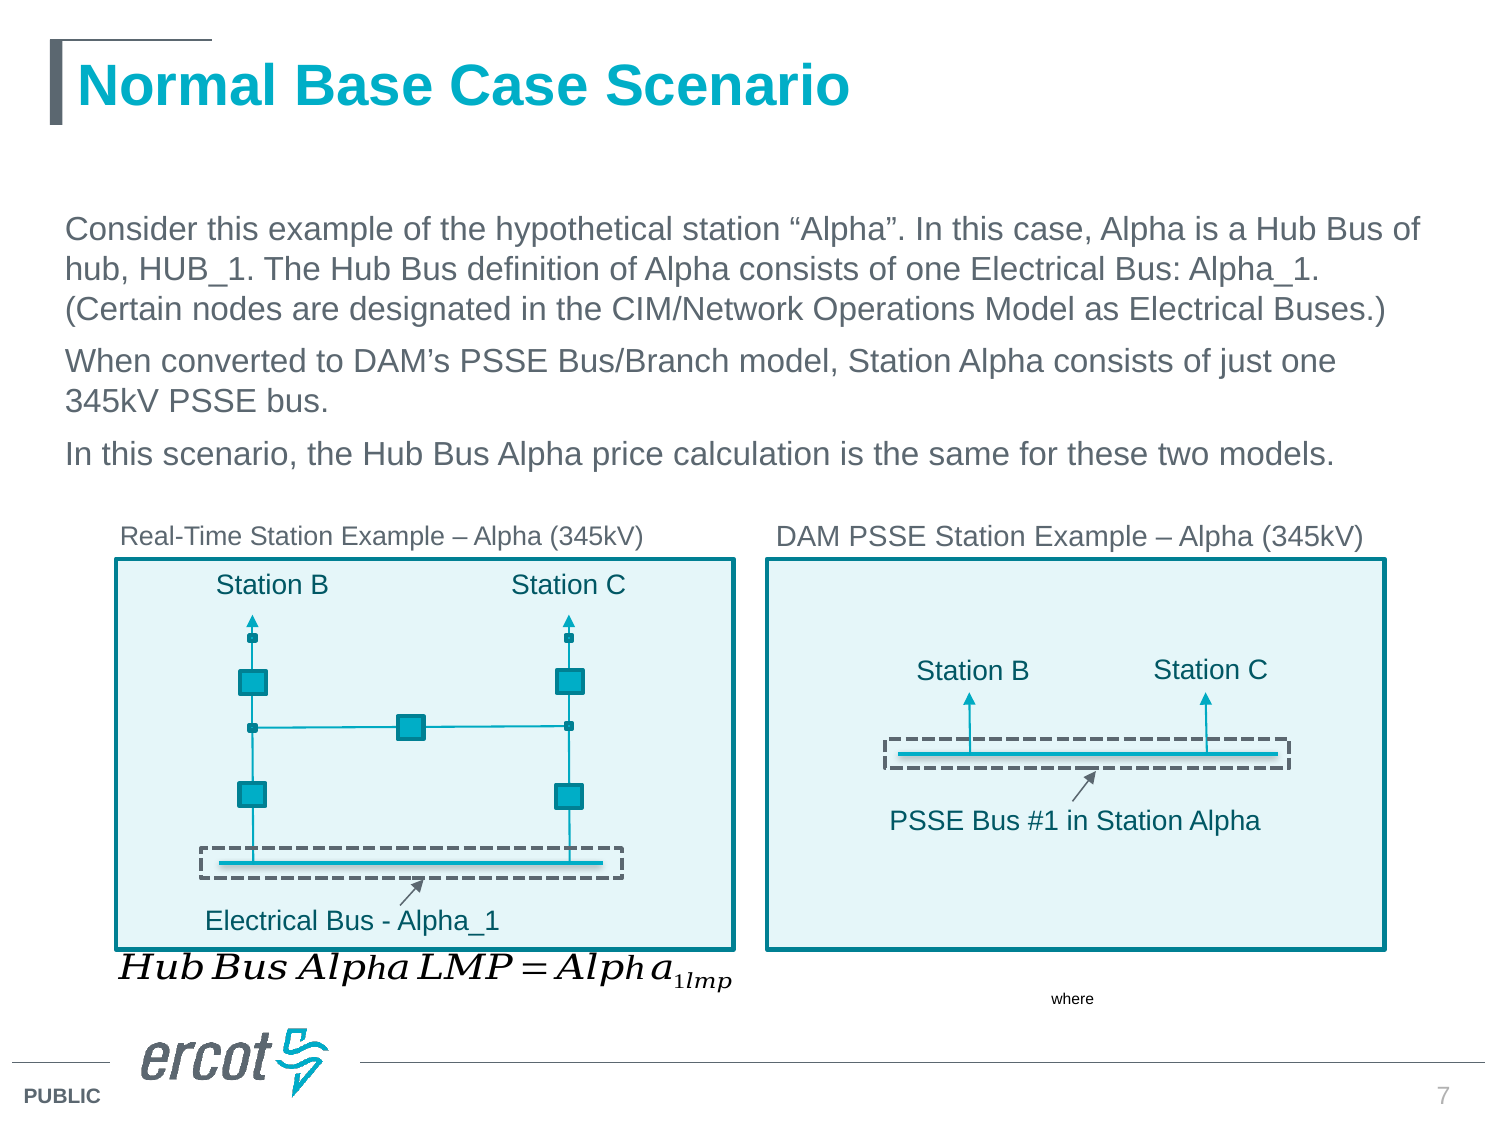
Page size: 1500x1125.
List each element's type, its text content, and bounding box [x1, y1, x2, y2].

picture [137, 1024, 332, 1100]
slide_number 7 [1400, 1076, 1488, 1113]
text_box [104, 509, 1399, 1022]
list Consider this example of the hypothetical station “Alpha”. In this case, Alpha is a Hub Bus of hub, HUB_1. The Hub Bus definition of Alpha consists of one Electrical Bus: Alpha_1. (Certain nodes are designated in the CIM/Network Operations Model as Electrical Buses.) When converted to DAM’s PSSE Bus/Branch model, Station Alpha consists of just one 345kV PSSE bus. In this scenario, the Hub Bus Alpha price calculation is the same for these two models. [50, 200, 1450, 402]
title Normal Base Case Scenario [62, 39, 1450, 125]
